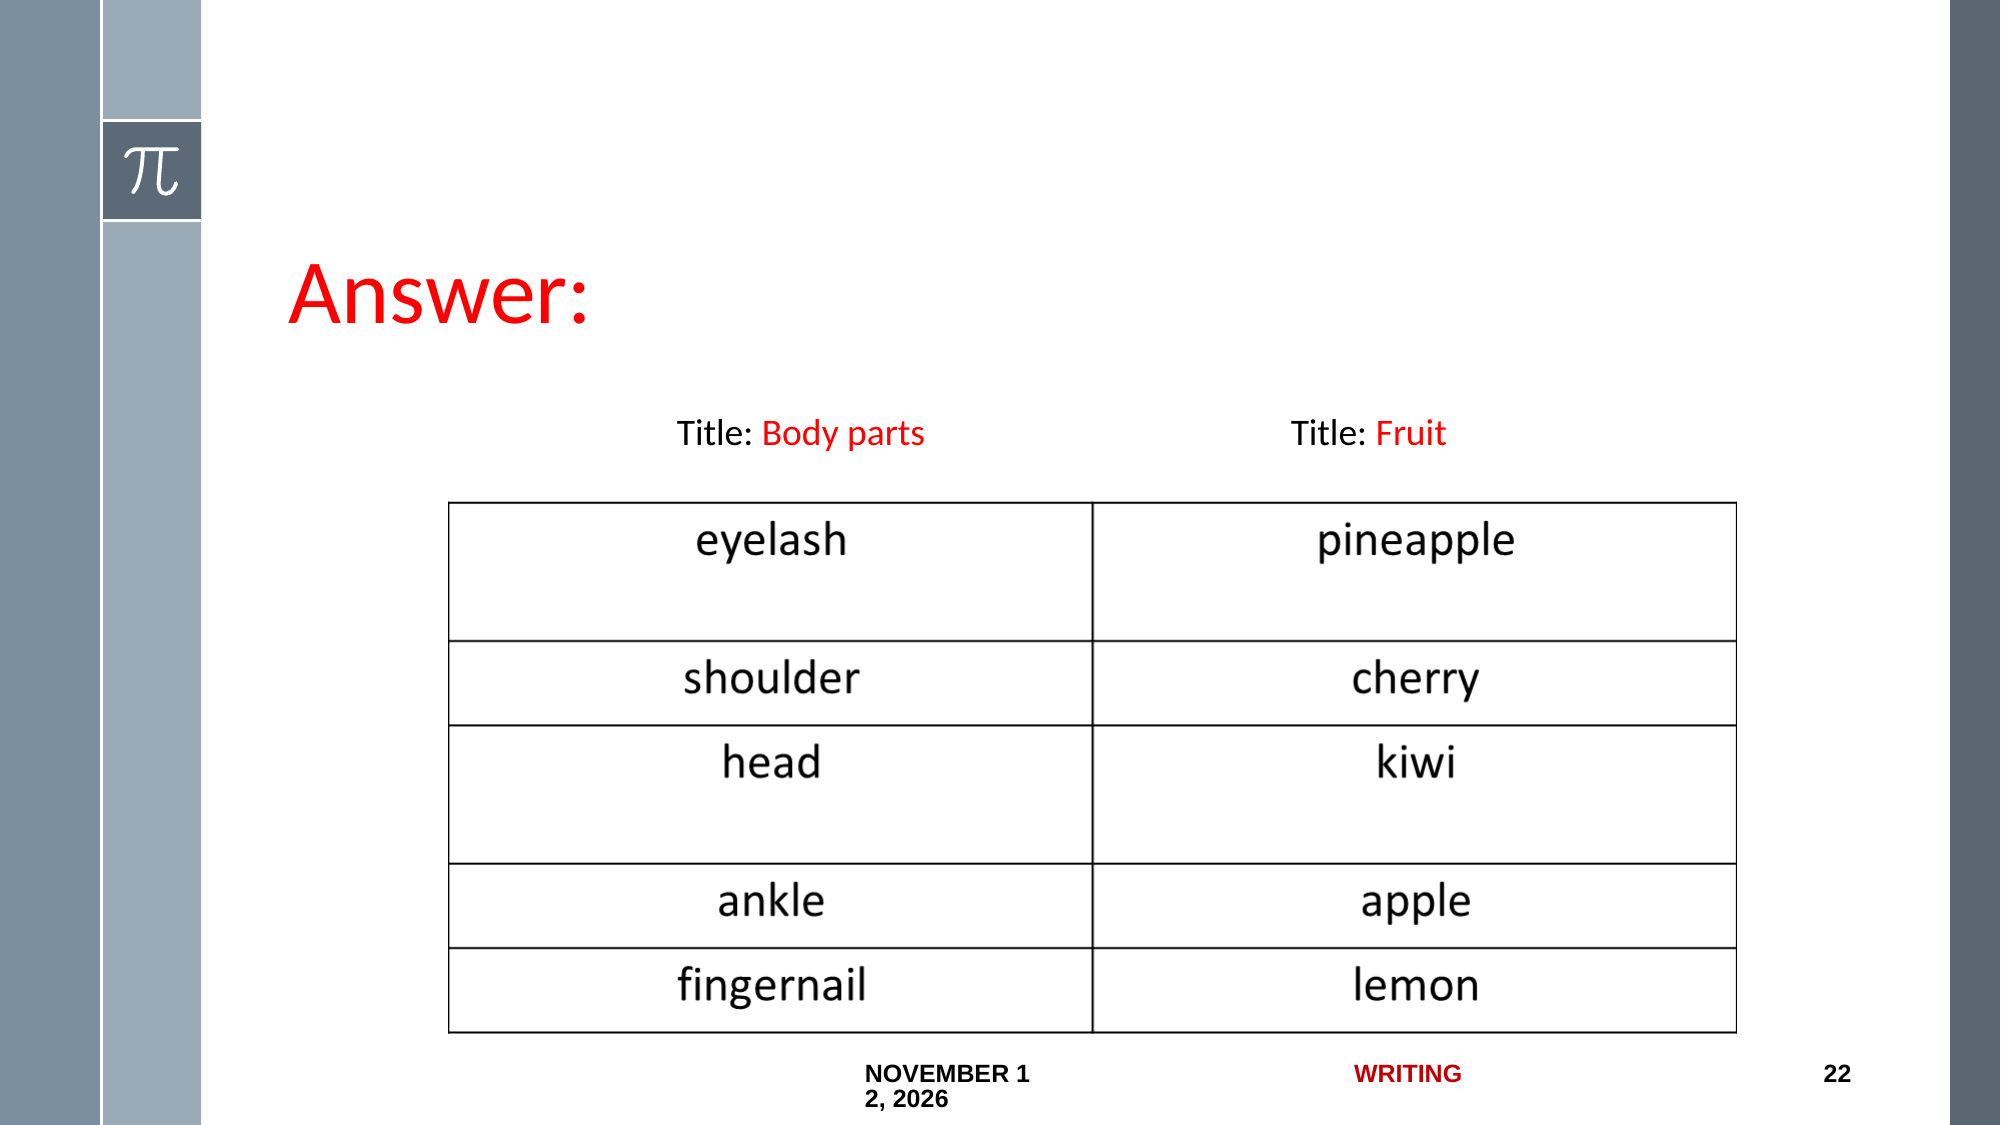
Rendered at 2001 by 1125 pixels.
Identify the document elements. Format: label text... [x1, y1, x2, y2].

text_box Title: Body parts Title: Fruit [662, 394, 1477, 461]
text_box Answer: [273, 224, 1875, 350]
footer Writing [1082, 1044, 1735, 1103]
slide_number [849, 1044, 1050, 1103]
slide_number 22 [1766, 1042, 1867, 1103]
picture [448, 492, 1737, 1044]
